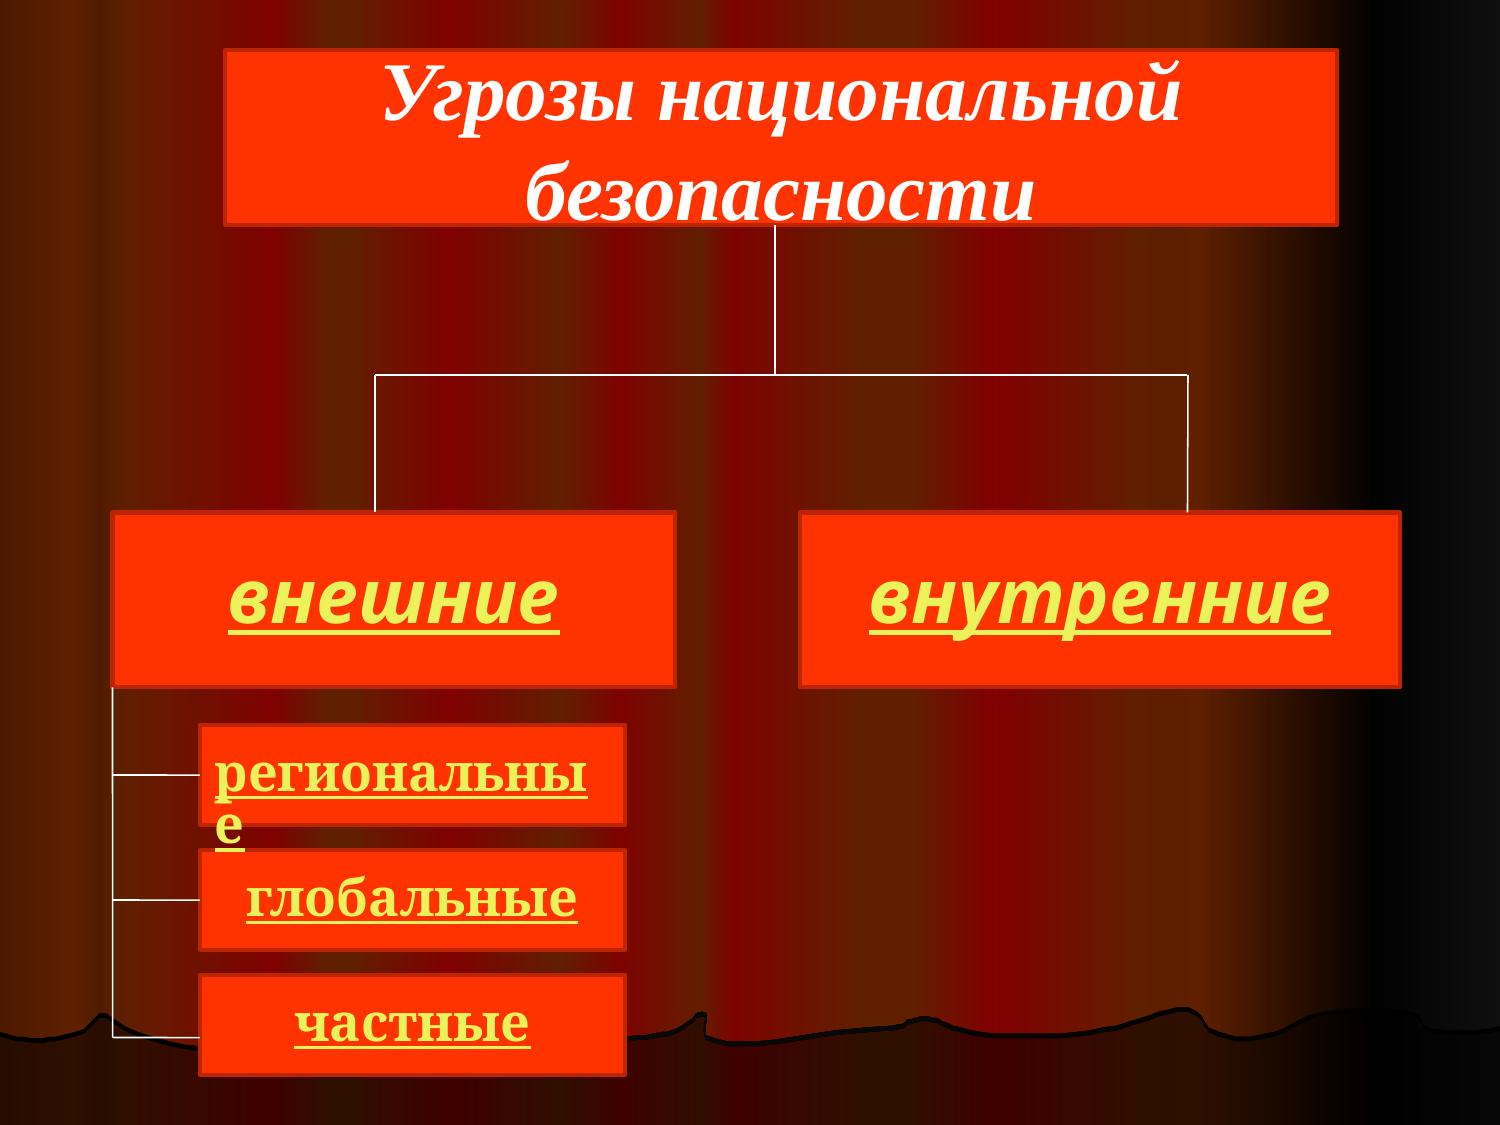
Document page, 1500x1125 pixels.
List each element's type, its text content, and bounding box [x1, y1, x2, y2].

text_box внешние [110, 510, 677, 689]
text_box глобальные [198, 848, 627, 952]
text_box внутренние [798, 510, 1402, 689]
text_box Угрозы национальной безопасности [223, 48, 1339, 227]
text_box частные [198, 973, 627, 1077]
text_box региональные [198, 723, 627, 827]
